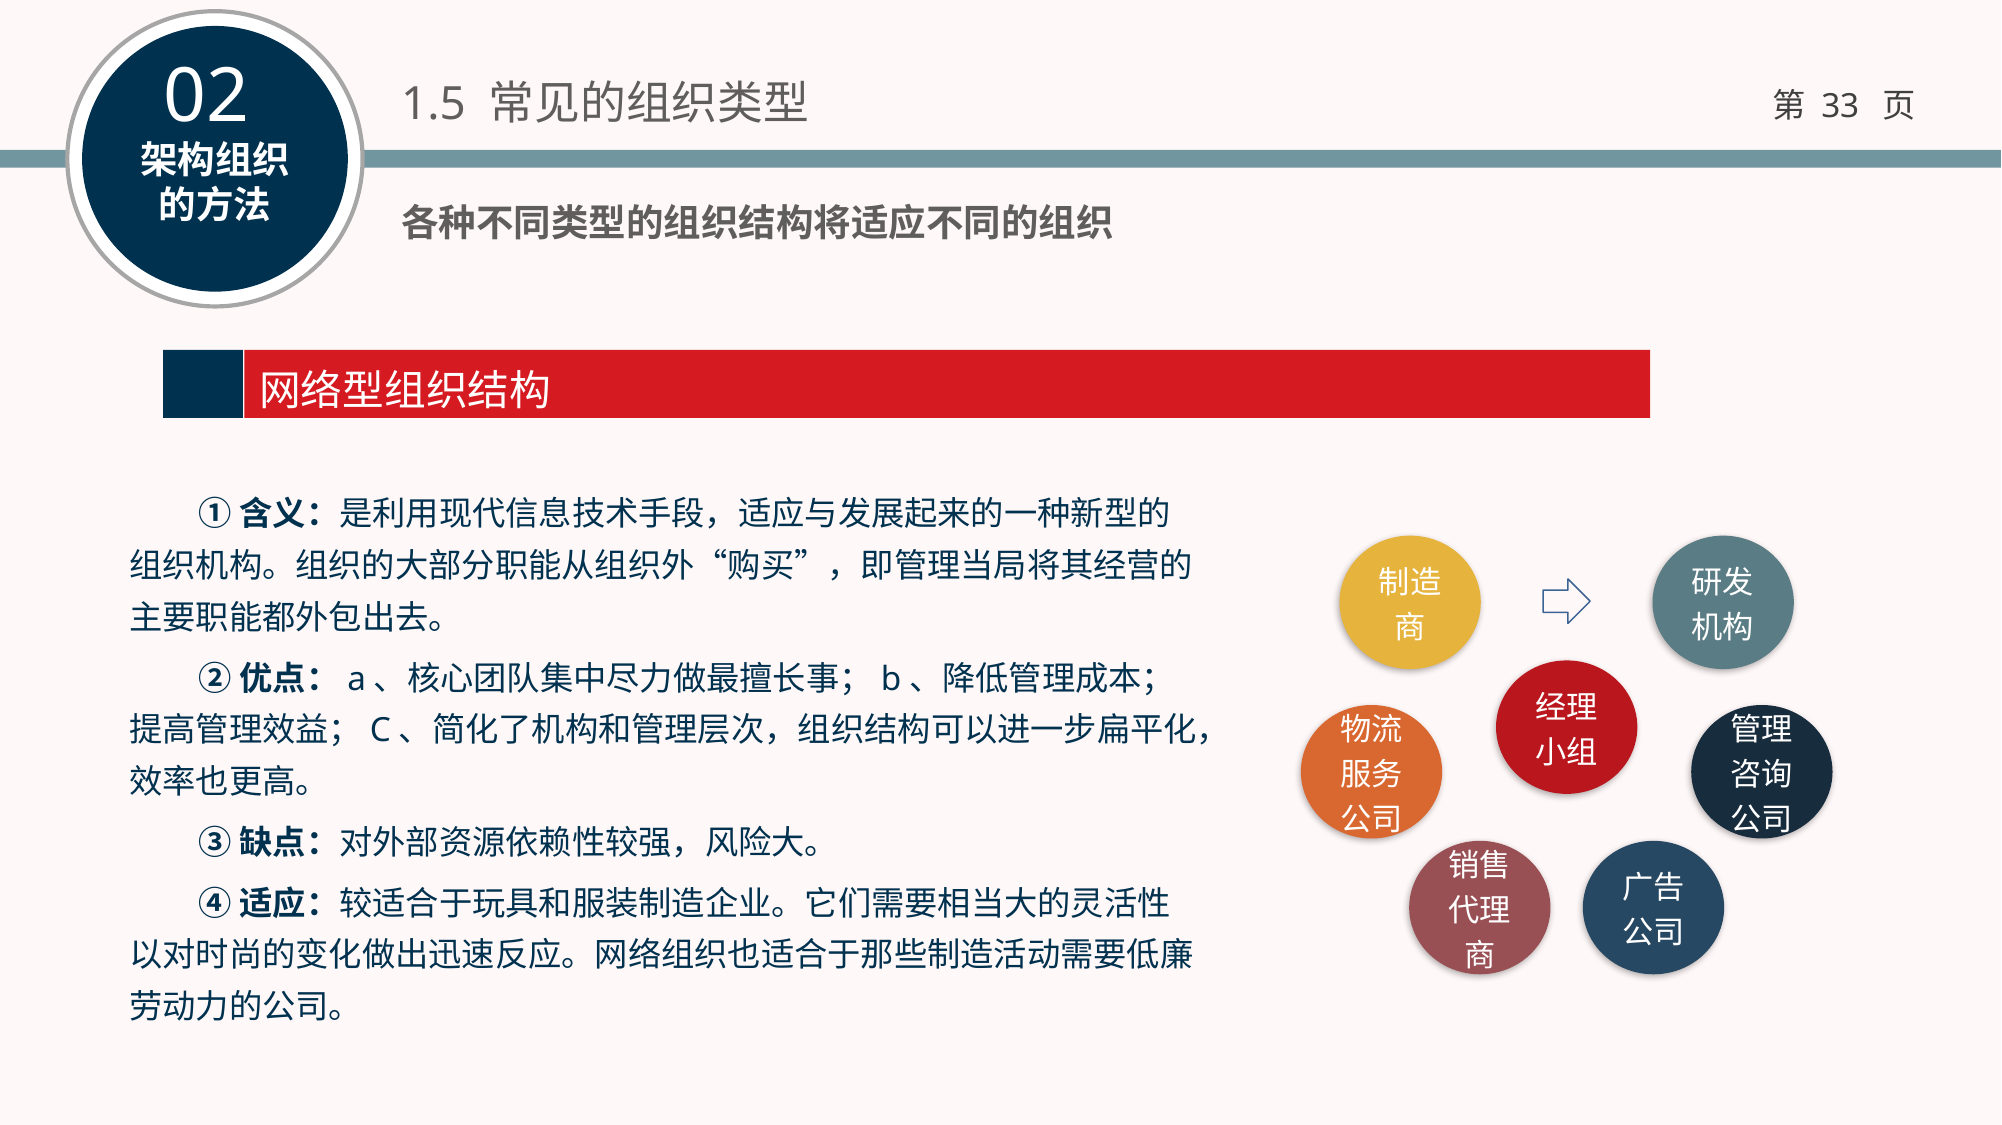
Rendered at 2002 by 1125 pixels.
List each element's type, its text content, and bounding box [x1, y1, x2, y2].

text_box [163, 349, 243, 418]
text_box 网络型组织结构 [244, 349, 1651, 418]
text_box ①含义：是利用现代信息技术手段，适应与发展起来的一种新型的组织机构。组织的大部分职能从组织外“购买”，即管理当局将其经营的主要职能都外包出去。 ②优点：a、核心团队集中尽力做最擅长事；b、降低管理成本；提高管理效益；C、简化了机构和管理层次，组织结构可以进一步扁平化，效率也更高。 ③缺点：对外部资源依赖性较强，风险大。 ④适应：较适合于玩具和服装制造企业。它们需要相当大的灵活性以对时尚的变化做出迅速反应。网络组织也适合于那些制造活动需要低廉劳动力的公司。 [114, 473, 1213, 1033]
list 1.5 常见的组织类型 [386, 66, 1722, 138]
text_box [1283, 459, 1850, 995]
list 各种不同类型的组织结构将适应不同的组织 [386, 191, 1722, 252]
